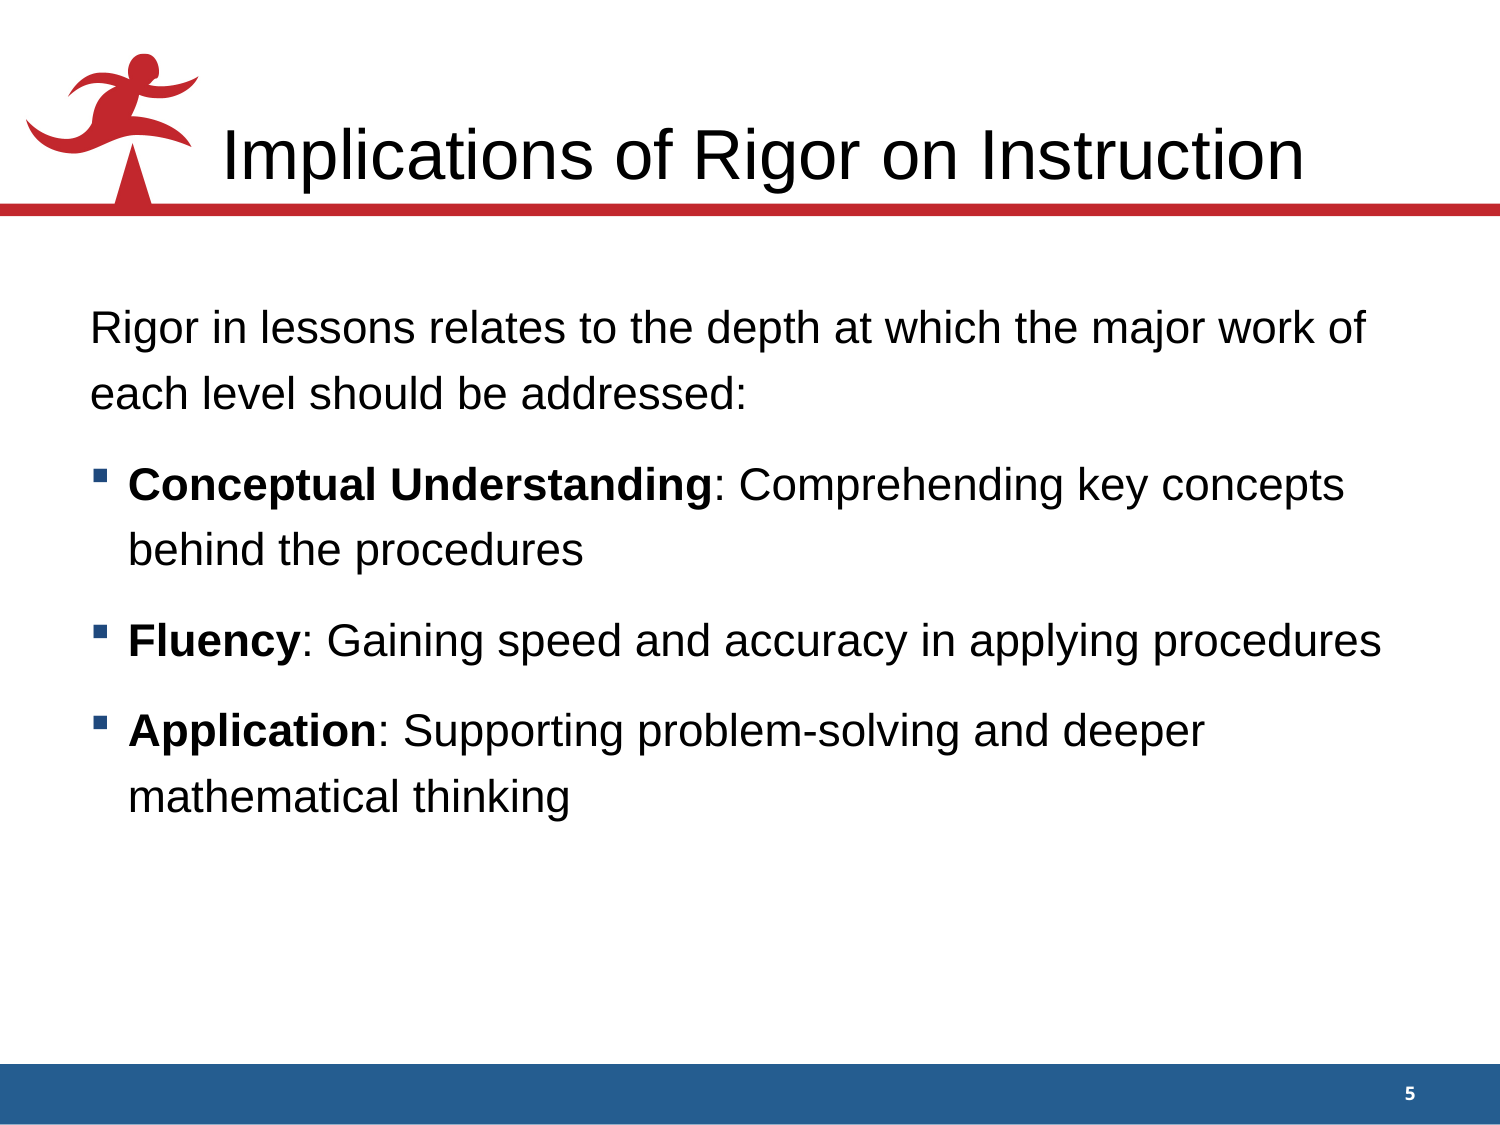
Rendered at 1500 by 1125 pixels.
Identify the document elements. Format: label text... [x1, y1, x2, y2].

picture [0, 0, 1500, 1125]
title Implications of Rigor on Instruction [206, 106, 1426, 203]
list Rigor in lessons relates to the depth at which the major work of each level should be addressed: Conceptual Understanding: Comprehending key concepts behind the procedures Fluency: Gaining speed and accuracy in applying procedures Application: Supporting problem-solving and deeper mathematical thinking [75, 279, 1425, 949]
